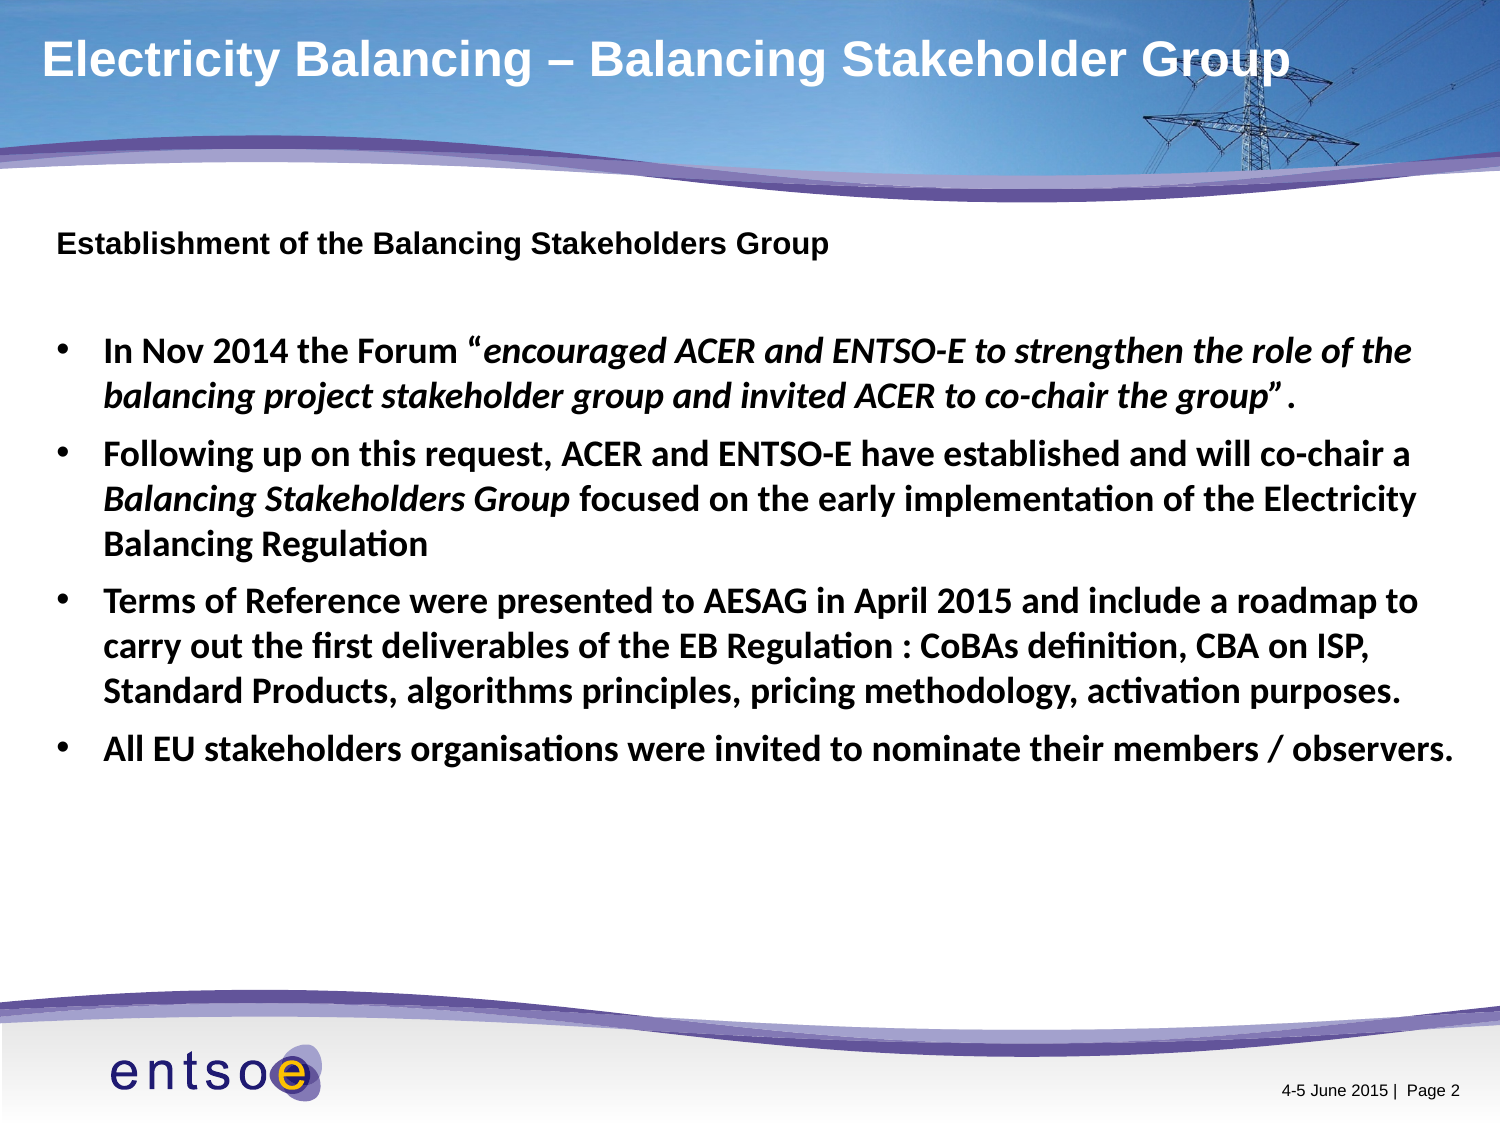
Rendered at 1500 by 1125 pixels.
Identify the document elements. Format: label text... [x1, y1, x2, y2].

title Electricity Balancing – Balancing Stakeholder Group [41, 26, 1461, 86]
text_box Establishment of the Balancing Stakeholders Group In Nov 2014 the Forum “encouraged ACER and ENTSO-E to strengthen the role of the balancing project stakeholder group and invited ACER to co-chair the group”. Following up on this request, ACER and ENTSO-E have established and will co-chair a Balancing Stakeholders Group focused on the early implementation of the Electricity Balancing Regulation Terms of Reference were presented to AESAG in April 2015 and include a roadmap to carry out the first deliverables of the EB Regulation : CoBAs definition, CBA on ISP, Standard Products, algorithms principles, pricing methodology, activation purposes. All EU stakeholders organisations were invited to nominate their members / observers. [41, 216, 1479, 776]
picture [0, 0, 1500, 175]
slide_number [455, 1079, 1461, 1105]
